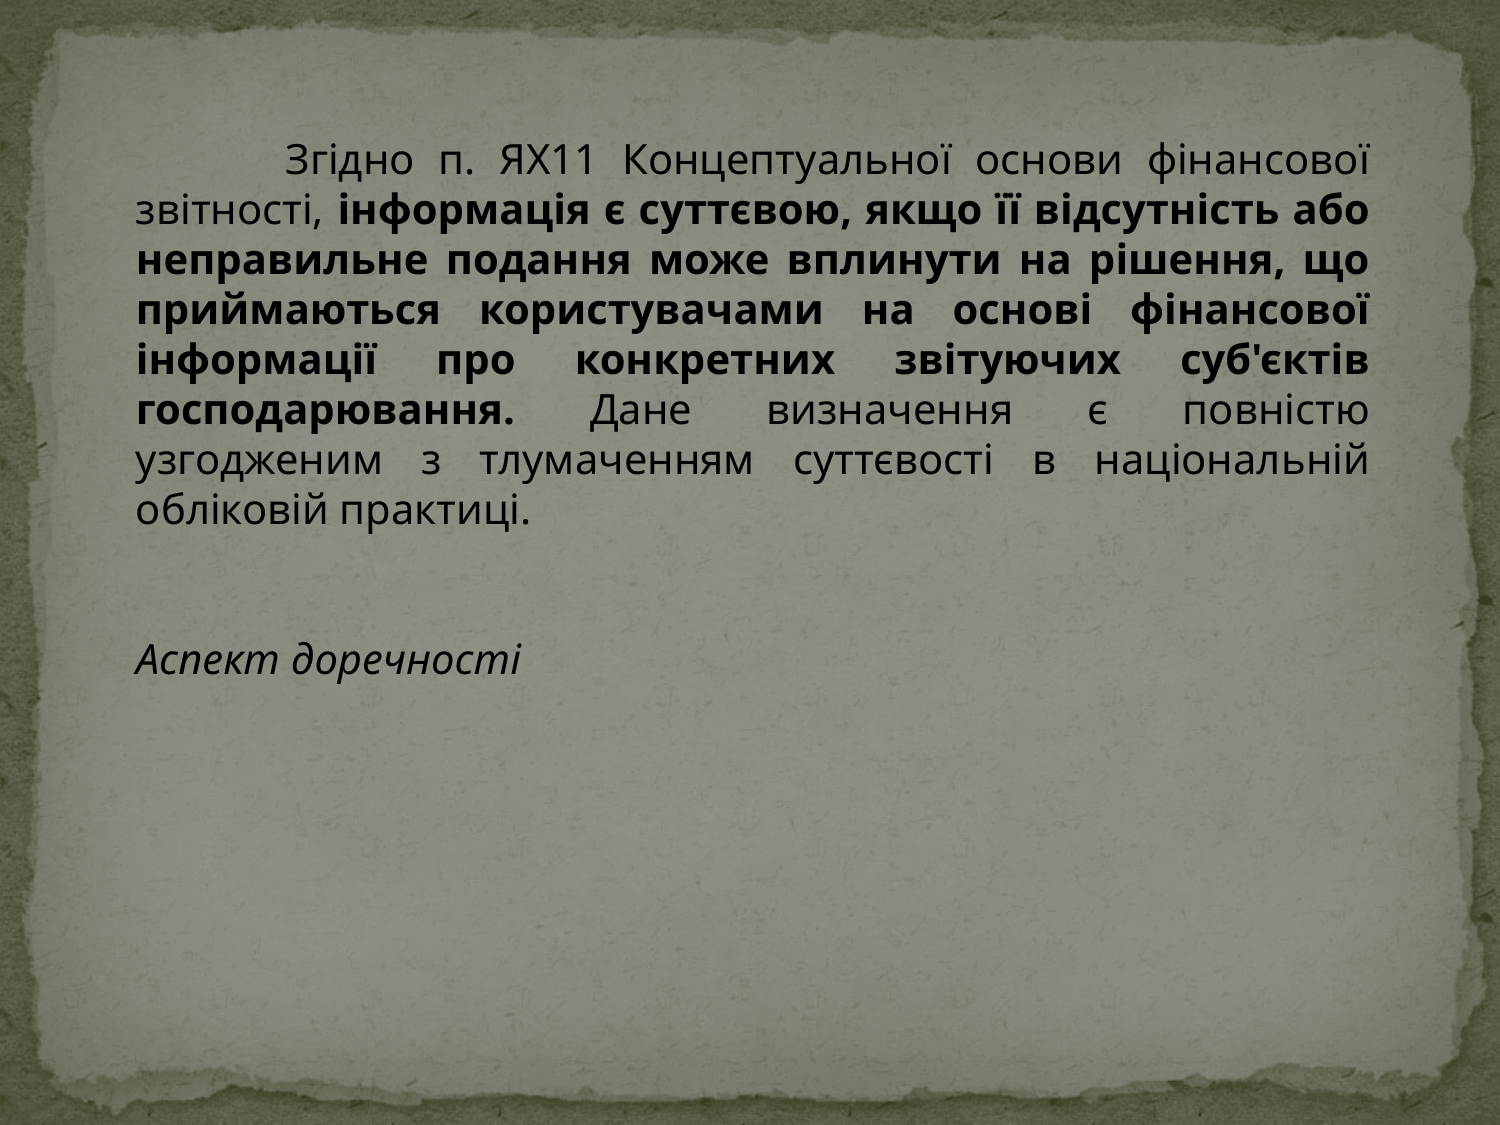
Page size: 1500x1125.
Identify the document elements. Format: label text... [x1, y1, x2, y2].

text_box Згідно п. ЯХ11 Концептуальної основи фінансової звітності, інформація є суттєвою, якщо її відсутність або неправильне подання може вплинути на рішення, що приймаються користувачами на основі фінансової інформації про конкретних звітуючих суб'єктів господарювання. Дане визначення є повністю узгодженим з тлумаченням суттєвості в національній обліковій практиці. Аспект доречності [121, 125, 1385, 691]
